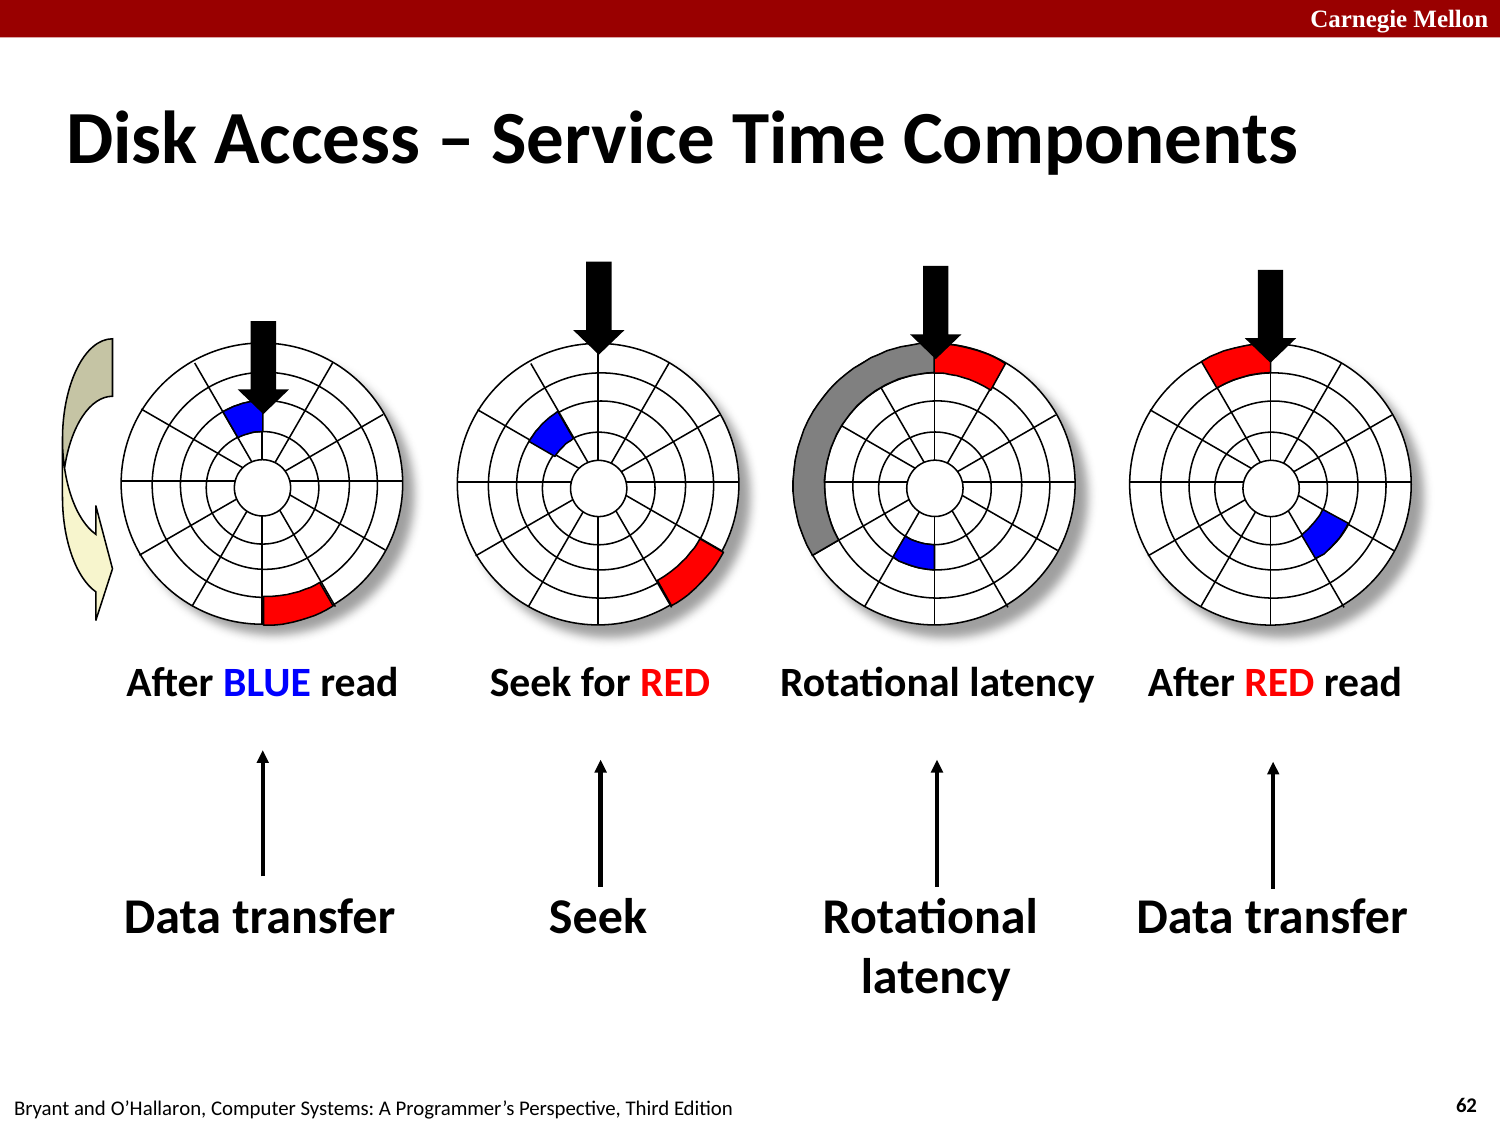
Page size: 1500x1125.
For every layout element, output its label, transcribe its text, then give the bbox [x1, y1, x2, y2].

title Disk Access – Service Time Components [58, 70, 1387, 197]
text_box [1266, 761, 1280, 889]
text_box Data transfer [1129, 876, 1416, 951]
slide_number 62 [1448, 1084, 1488, 1123]
text_box Seek [541, 876, 655, 951]
text_box [594, 759, 607, 887]
text_box After BLUE read [95, 647, 430, 713]
text_box After RED read [1107, 647, 1443, 713]
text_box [120, 321, 403, 642]
text_box Rotational latency [807, 876, 1065, 1011]
text_box Seek for RED [457, 647, 743, 713]
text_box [456, 262, 740, 626]
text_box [792, 266, 1076, 626]
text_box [1128, 270, 1412, 626]
text_box [930, 759, 944, 887]
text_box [62, 338, 113, 621]
text_box [256, 750, 269, 877]
text_box Data transfer [116, 876, 404, 951]
text_box Rotational latency [744, 647, 1107, 713]
